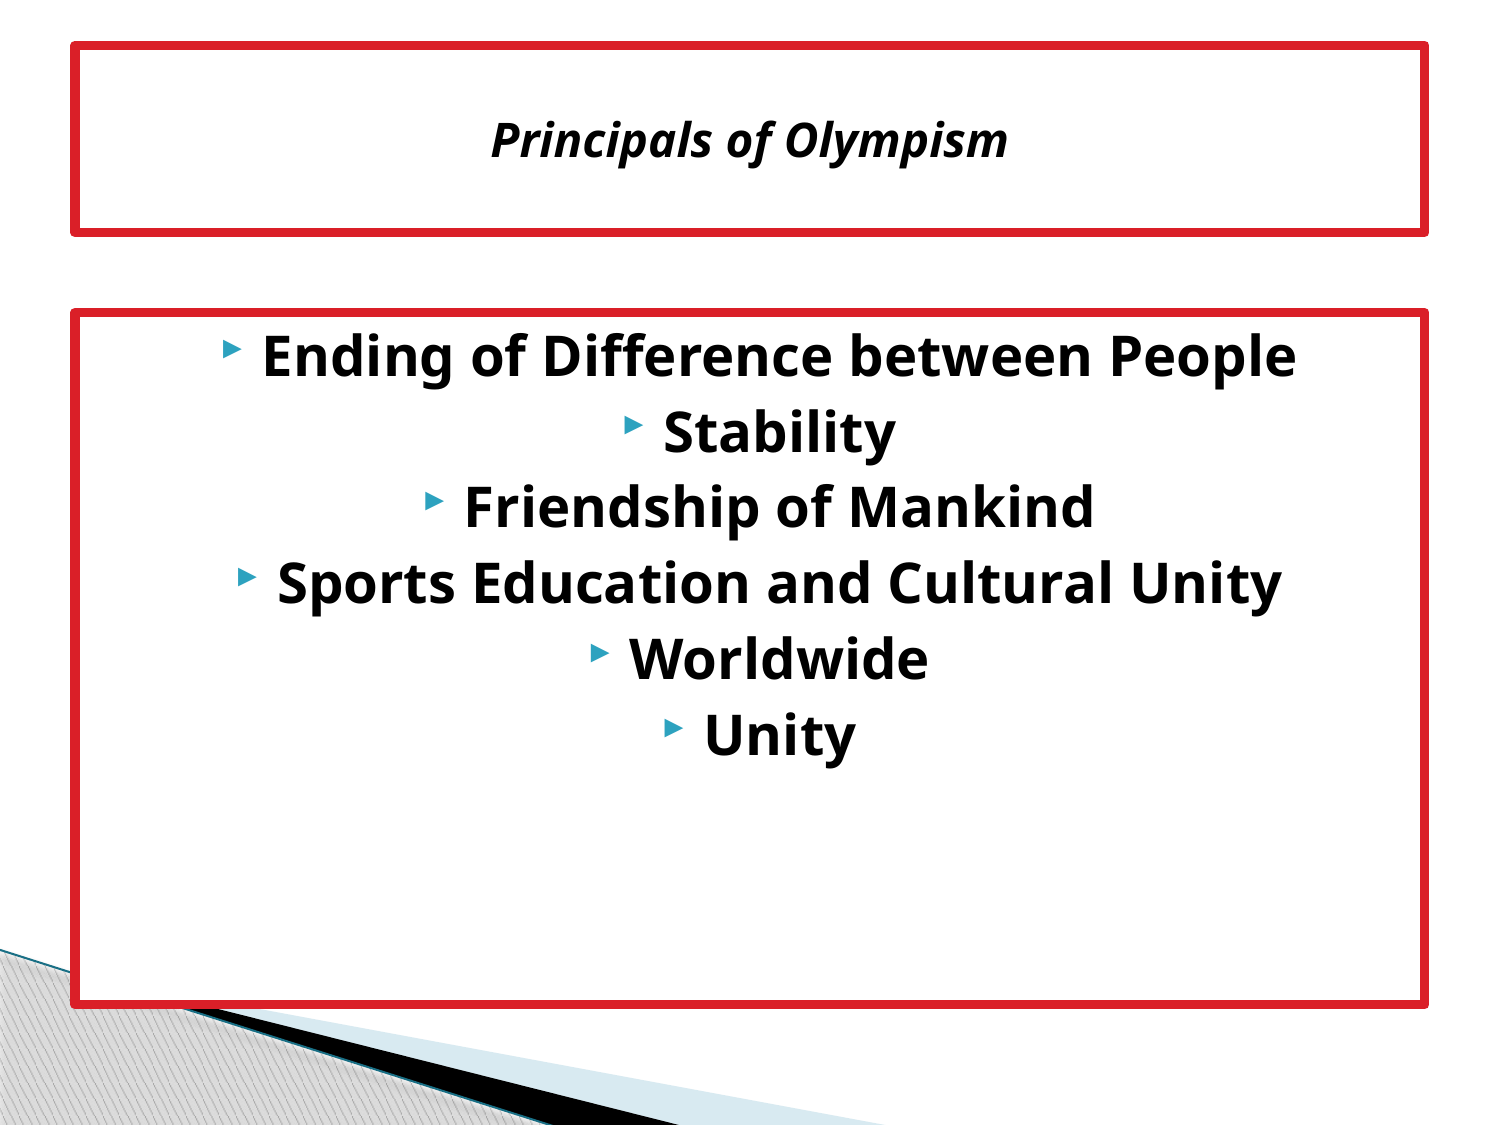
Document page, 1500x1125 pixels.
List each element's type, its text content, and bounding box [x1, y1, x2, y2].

list Ending of Difference between People Stability Friendship of Mankind Sports Education and Cultural Unity Worldwide Unity [70, 308, 1429, 1009]
title Principals of Olympism [70, 41, 1429, 237]
